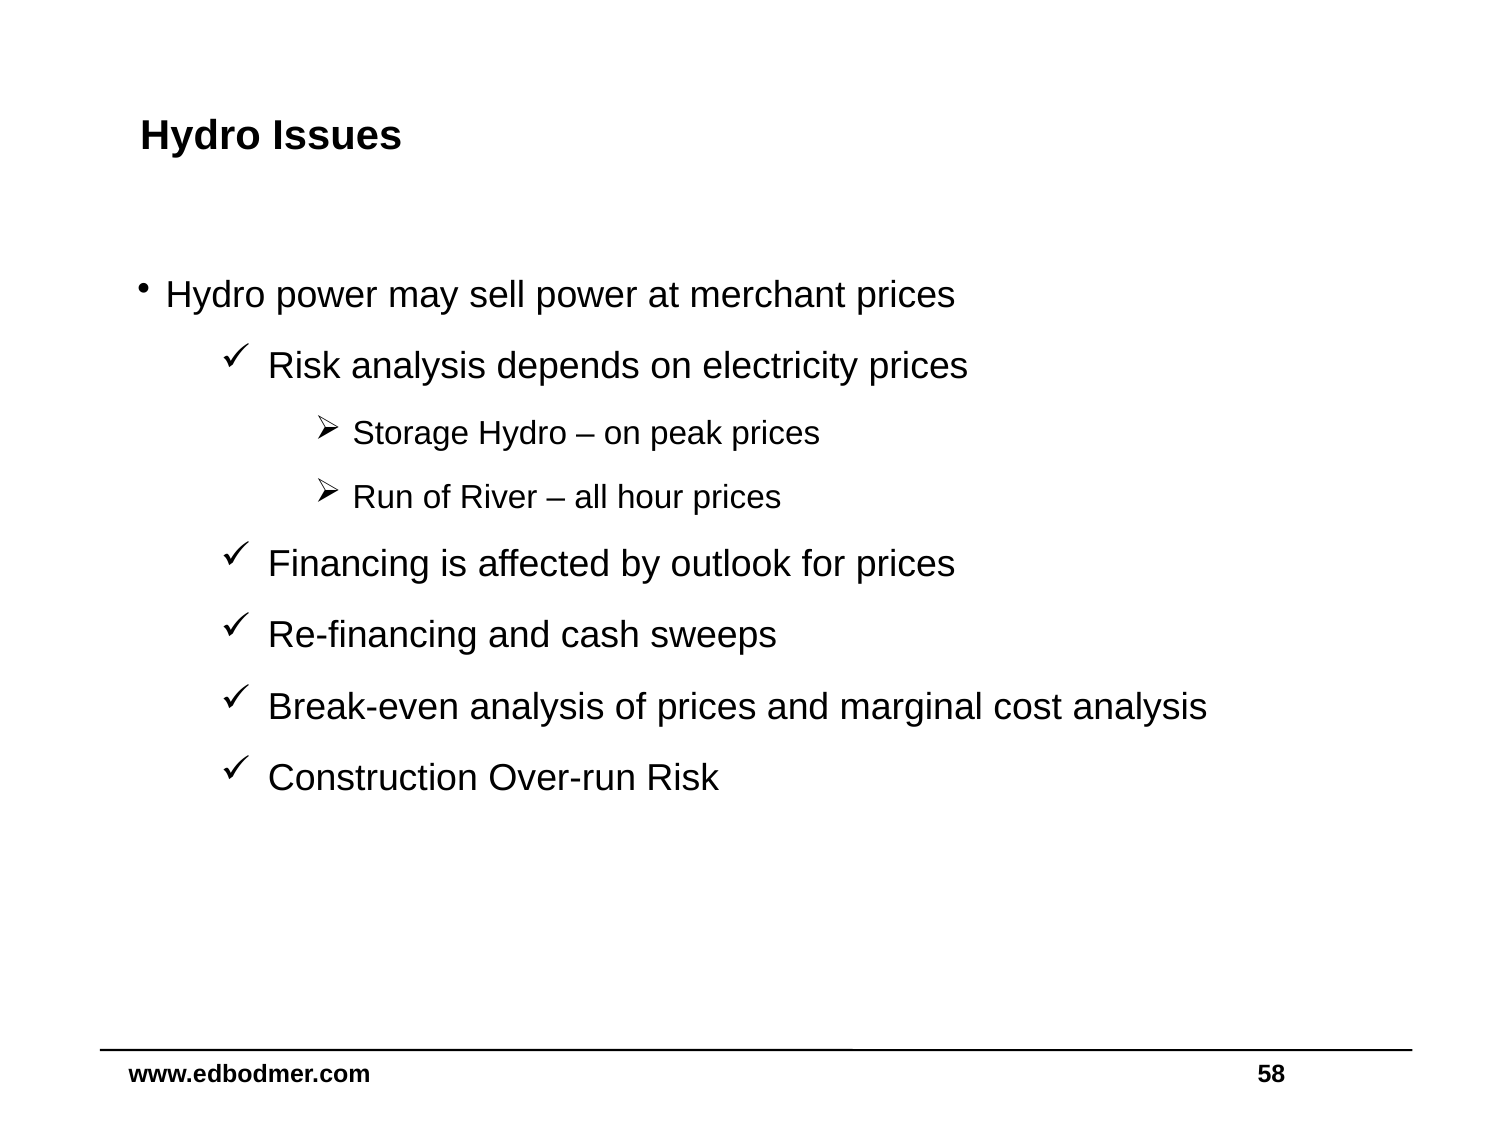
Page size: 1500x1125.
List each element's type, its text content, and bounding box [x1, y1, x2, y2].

title Hydro Issues [124, 99, 1288, 226]
list Hydro power may sell power at merchant prices Risk analysis depends on electricity prices Storage Hydro – on peak prices Run of River – all hour prices Financing is affected by outlook for prices Re-financing and cash sweeps Break-even analysis of prices and marginal cost analysis Construction Over-run Risk [112, 262, 1401, 1026]
